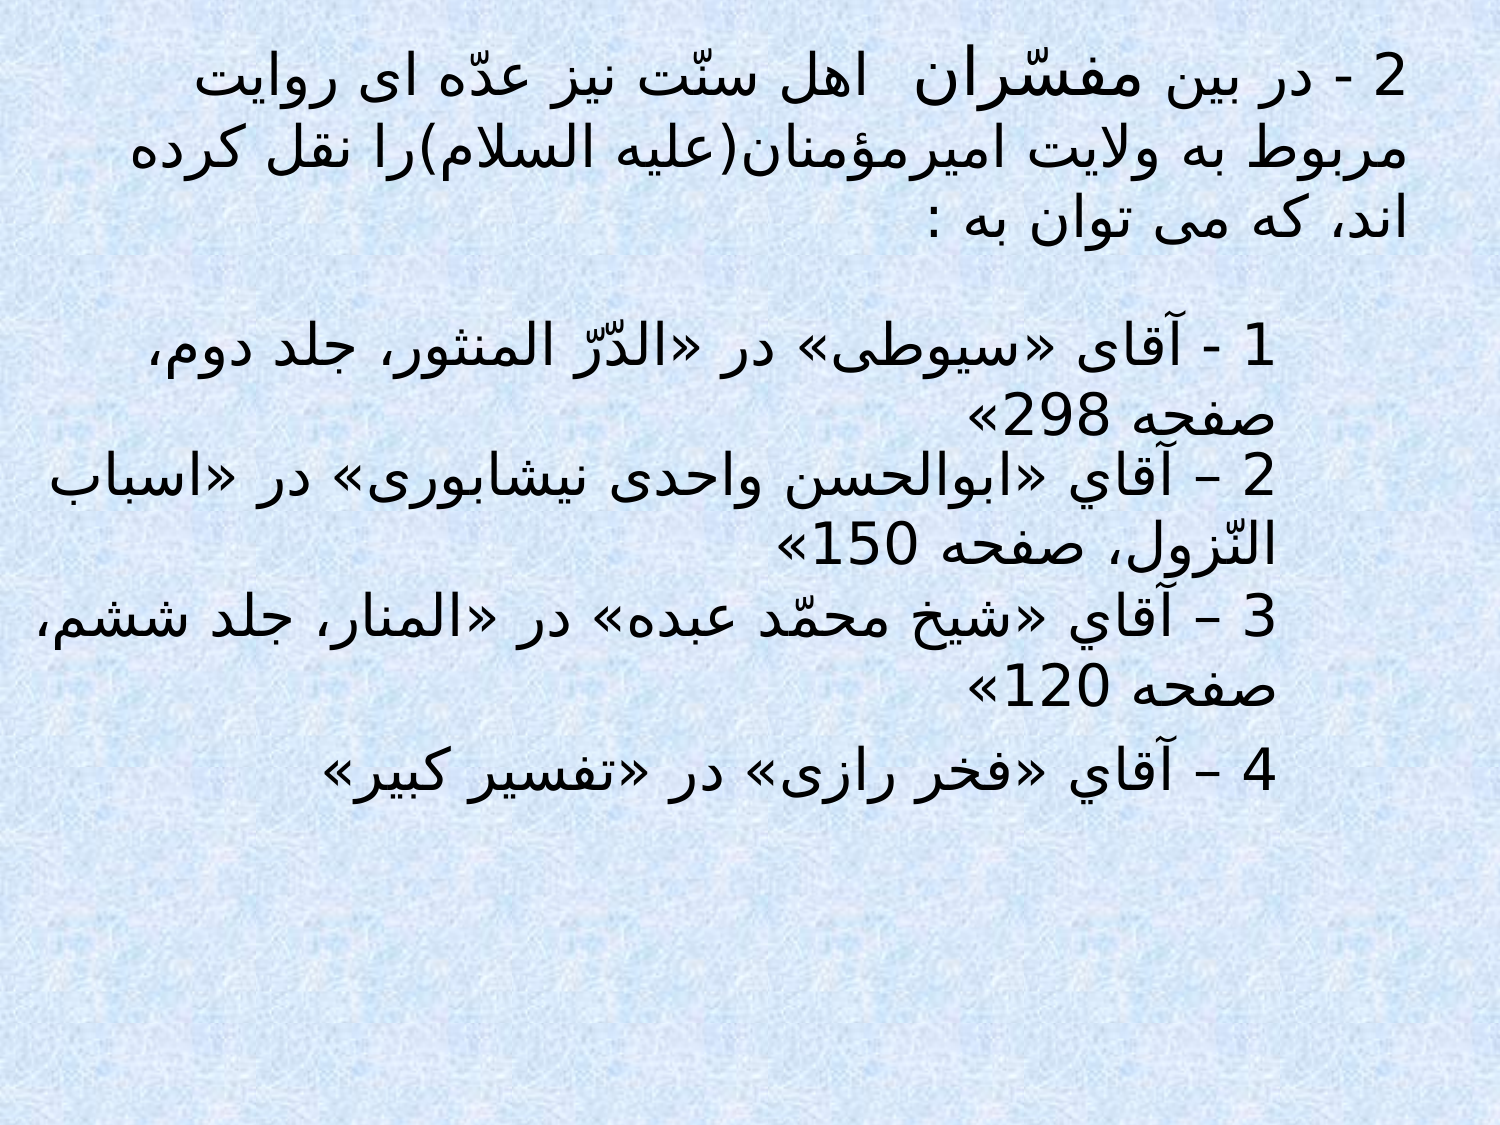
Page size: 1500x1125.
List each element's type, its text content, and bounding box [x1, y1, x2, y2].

text_box 2 – آقاي «ابوالحسن واحدى نيشابورى» در «اسباب النّزول، صفحه 150» [0, 429, 1294, 571]
picture [0, 0, 1500, 1125]
text_box 4 – آقاي «فخر رازى» در «تفسير كبير» [0, 724, 1294, 810]
text_box 1 - آقاى «سيوطى» در «الدّرّ المنثور، جلد دوم، صفحه 298» [88, 299, 1294, 429]
text_box 3 – آقاي «شيخ محمّد عبده» در «المنار، جلد ششم، صفحه 120» [0, 571, 1294, 724]
title 2 - در بين مفسّران اهل سنّت نيز عدّه اى روايت مربوط به ولايت اميرمؤمنان(عليه السلام)را نقل كرده اند، كه مى توان به : [75, 45, 1425, 233]
